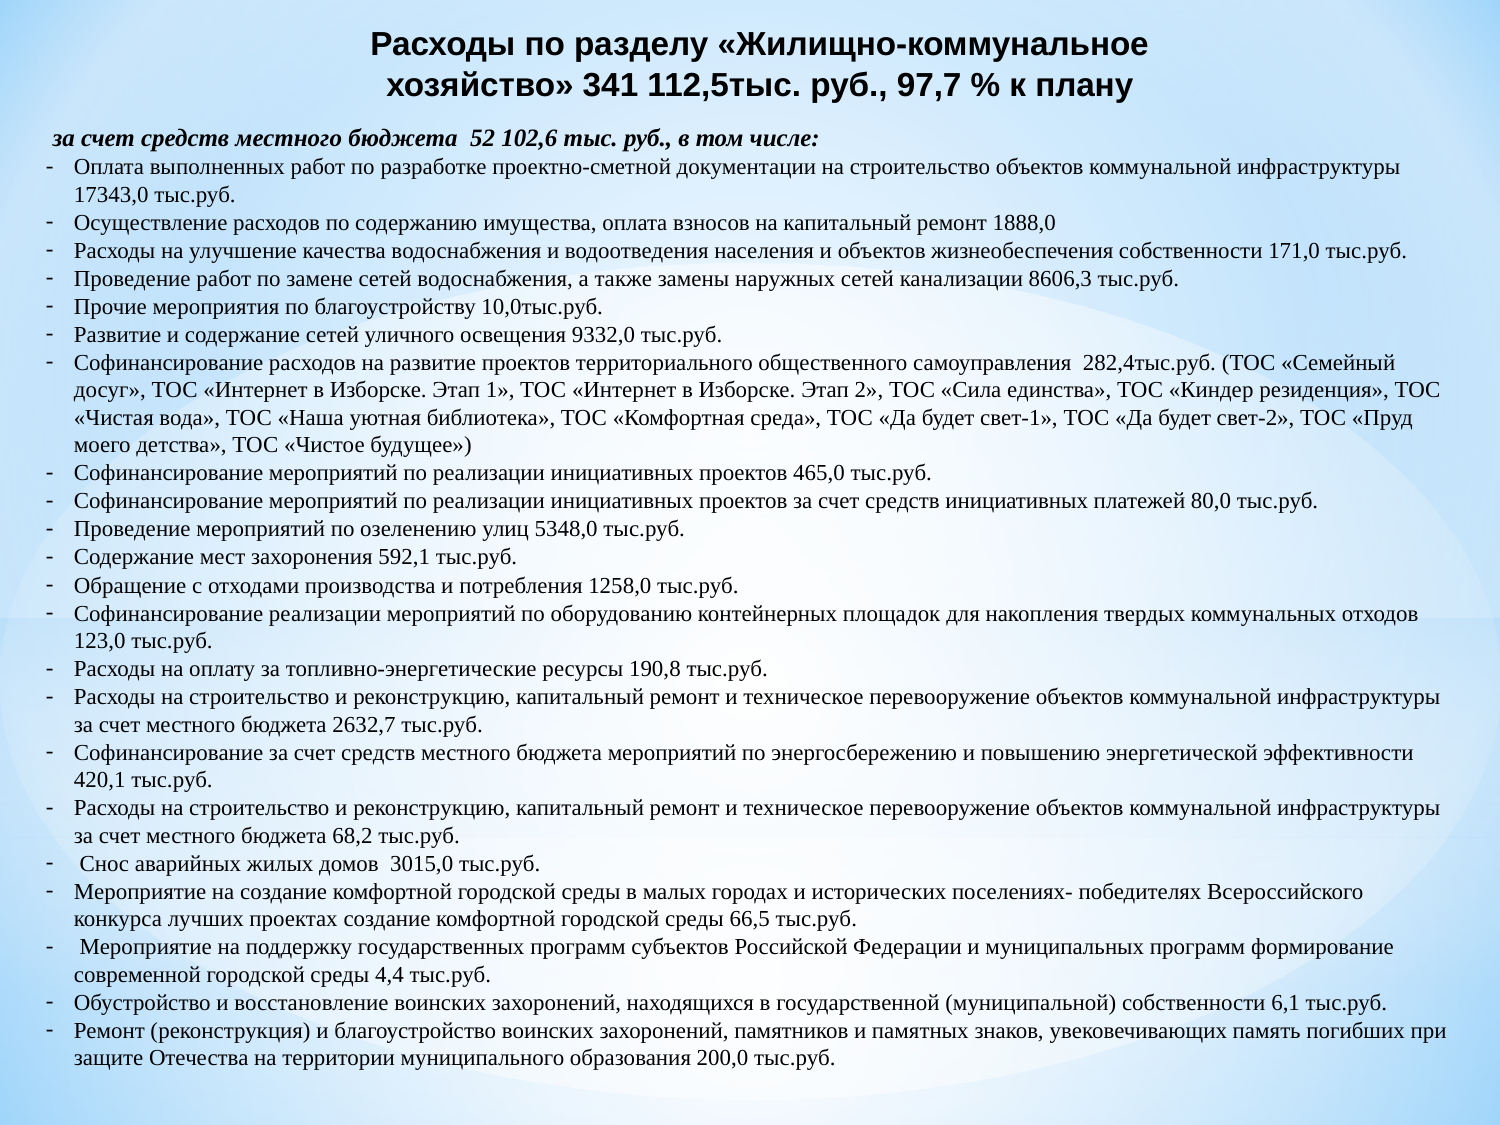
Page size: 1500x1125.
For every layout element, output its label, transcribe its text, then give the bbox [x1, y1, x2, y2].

text_box за счет средств местного бюджета 52 102,6 тыс. руб., в том числе: Оплата выполненных работ по разработке проектно-сметной документации на строительство объектов коммунальной инфраструктуры 17343,0 тыс.руб. Осуществление расходов по содержанию имущества, оплата взносов на капитальный ремонт 1888,0 Расходы на улучшение качества водоснабжения и водоотведения населения и объектов жизнеобеспечения собственности 171,0 тыс.руб. Проведение работ по замене сетей водоснабжения, а также замены наружных сетей канализации 8606,3 тыс.руб. Прочие мероприятия по благоустройству 10,0тыс.руб. Развитие и содержание сетей уличного освещения 9332,0 тыс.руб. Софинансирование расходов на развитие проектов территориального общественного самоуправления 282,4тыс.руб. (ТОС «Семейный досуг», ТОС «Интернет в Изборске. Этап 1», ТОС «Интернет в Изборске. Этап 2», ТОС «Сила единства», ТОС «Киндер резиденция», ТОС «Чистая вода», ТОС «Наша уютная библиотека», ТОС «Комфортная среда», ТОС «Да будет свет-1», ТОС «Да будет свет-2», ТОС «Пруд моего детства», ТОС «Чистое будущее») Софинансирование мероприятий по реализации инициативных проектов 465,0 тыс.руб. Софинансирование мероприятий по реализации инициативных проектов за счет средств инициативных платежей 80,0 тыс.руб. Проведение мероприятий по озеленению улиц 5348,0 тыс.руб. Содержание мест захоронения 592,1 тыс.руб. Обращение с отходами производства и потребления 1258,0 тыс.руб. Софинансирование реализации мероприятий по оборудованию контейнерных площадок для накопления твердых коммунальных отходов 123,0 тыс.руб. Расходы на оплату за топливно-энергетические ресурсы 190,8 тыс.руб. Расходы на строительство и реконструкцию, капитальный ремонт и техническое перевооружение объектов коммунальной инфраструктуры за счет местного бюджета 2632,7 тыс.руб. Софинансирование за счет средств местного бюджета мероприятий по энергосбережению и повышению энергетической эффективности 420,1 тыс.руб. Расходы на строительство и реконструкцию, капитальный ремонт и техническое перевооружение объектов коммунальной инфраструктуры за счет местного бюджета 68,2 тыс.руб. Снос аварийных жилых домов 3015,0 тыс.руб. Мероприятие на создание комфортной городской среды в малых городах и исторических поселениях- победителях Всероссийского конкурса лучших проектах создание комфортной городской среды 66,5 тыс.руб. Мероприятие на поддержку государственных программ субъектов Российской Федерации и муниципальных программ формирование современной городской среды 4,4 тыс.руб. Обустройство и восстановление воинских захоронений, находящихся в государственной (муниципальной) собственности 6,1 тыс.руб. Ремонт (реконструкция) и благоустройство воинских захоронений, памятников и памятных знаков, увековечивающих память погибших при защите Отечества на территории муниципального образования 200,0 тыс.руб. [31, 113, 1473, 1078]
text_box Расходы по разделу «Жилищно-коммунальное хозяйство» 341 112,5тыс. руб., 97,7 % к плану [73, 14, 1456, 111]
